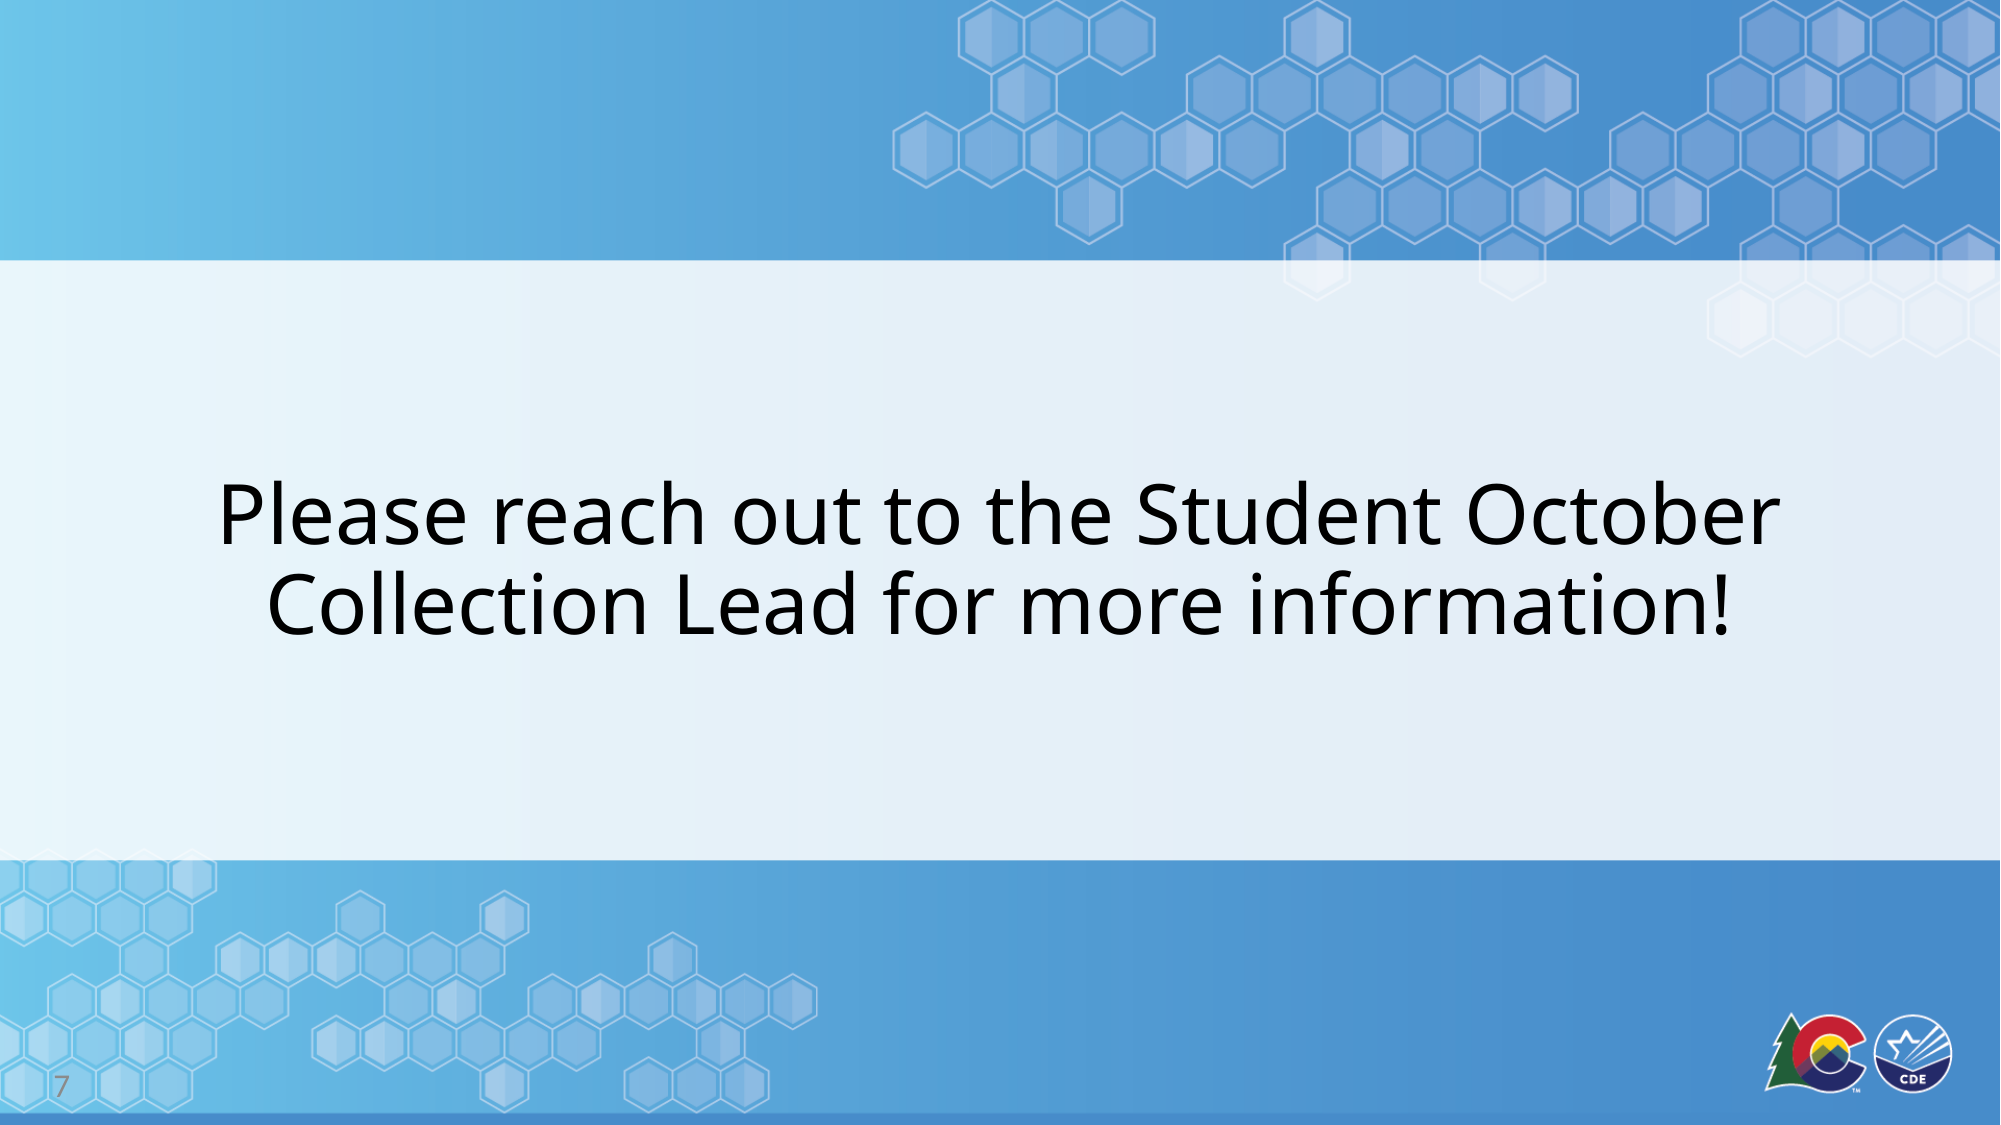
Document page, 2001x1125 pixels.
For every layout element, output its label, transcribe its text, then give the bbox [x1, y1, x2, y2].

slide_number 7 [38, 1054, 489, 1115]
picture [0, 861, 2000, 1125]
title Please reach out to the Student October Collection Lead for more information! [0, 301, 2000, 824]
picture [0, 0, 2000, 260]
